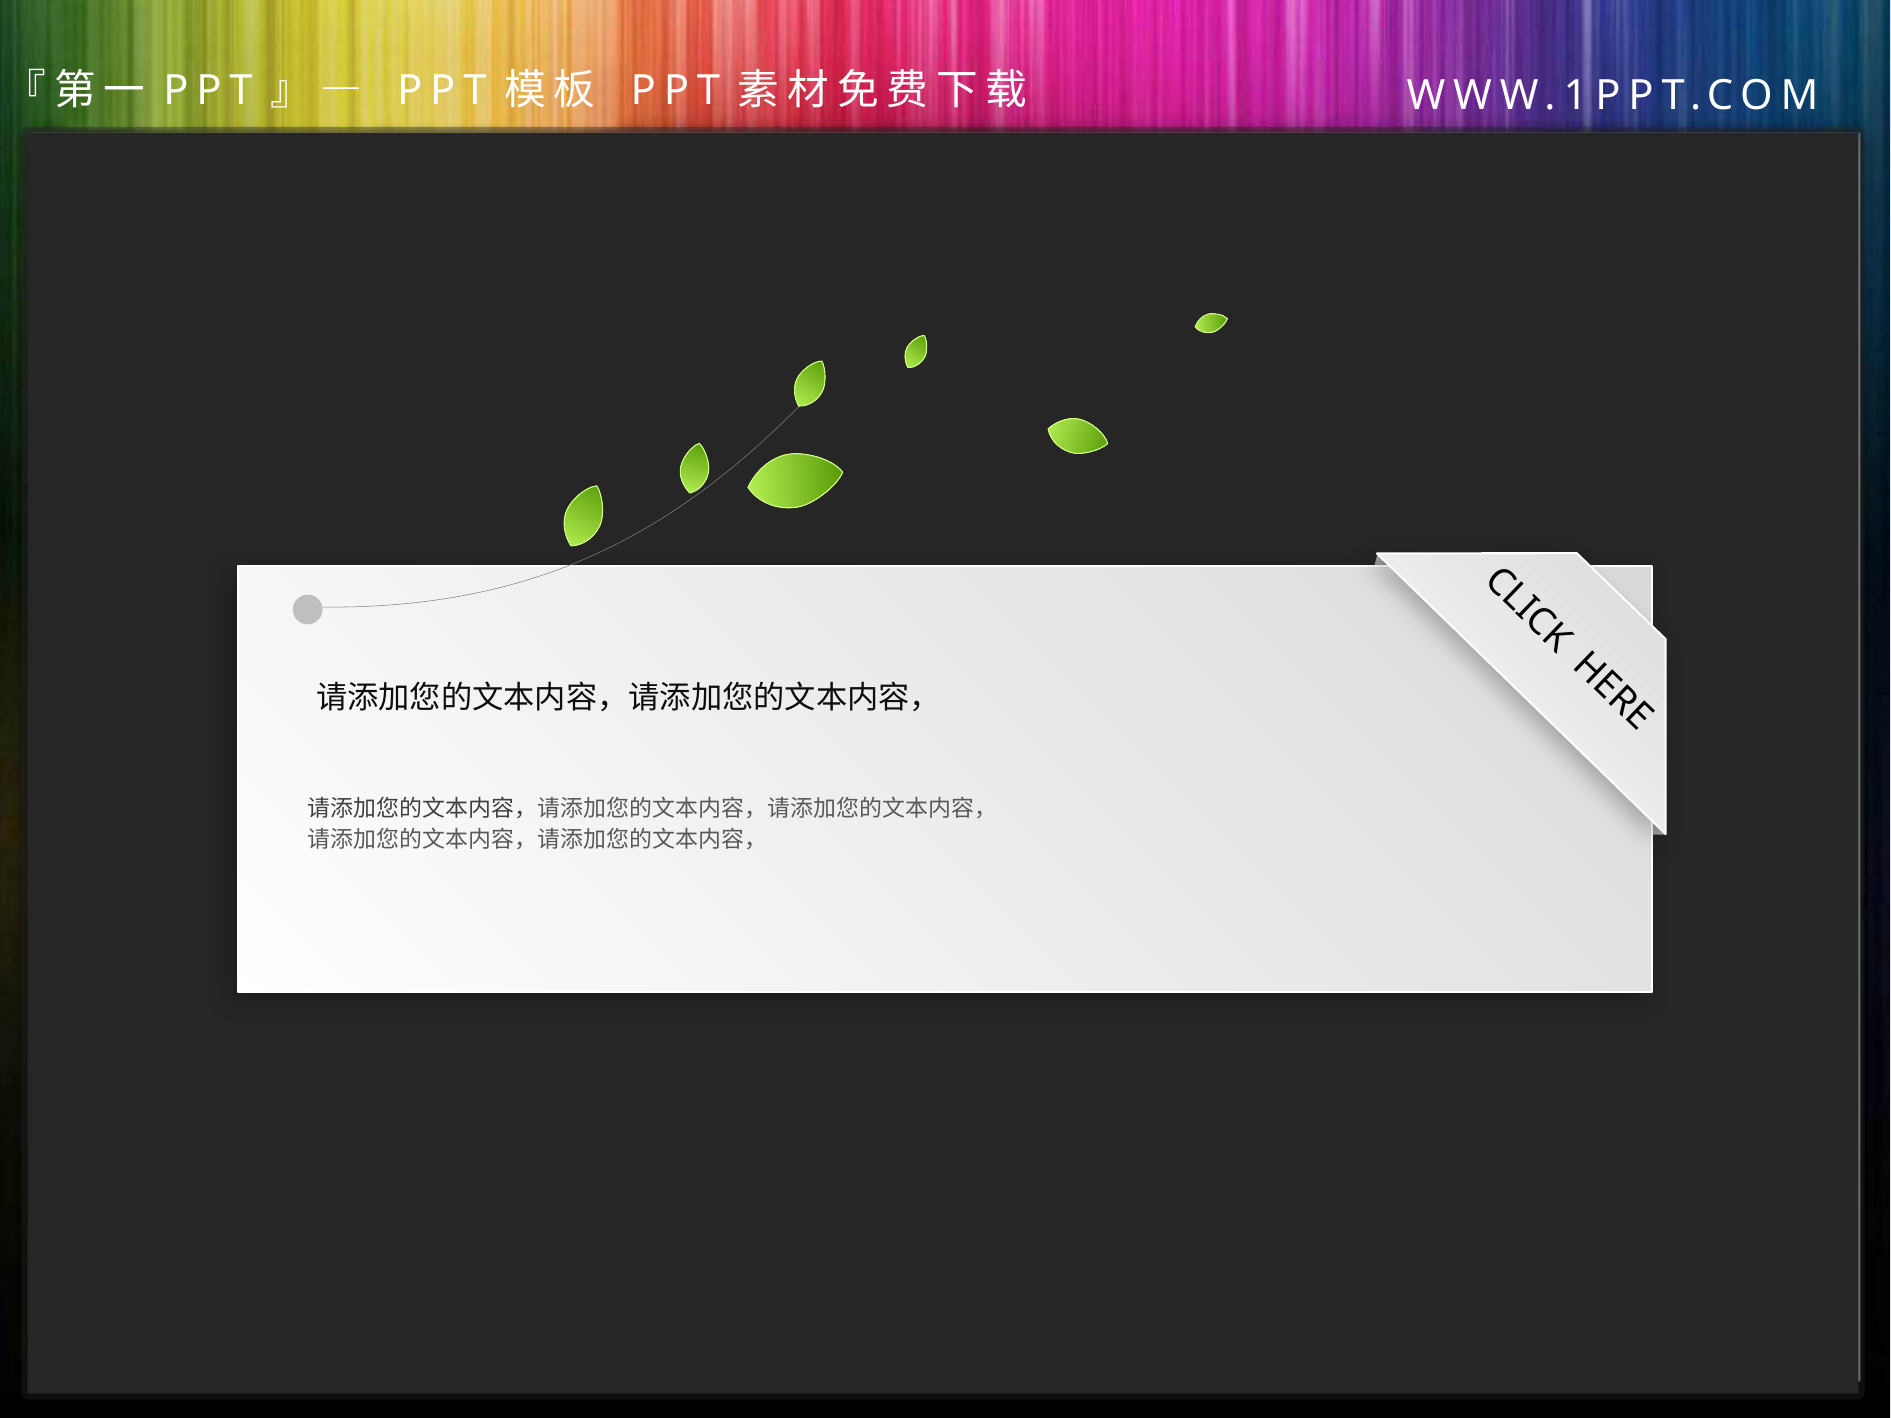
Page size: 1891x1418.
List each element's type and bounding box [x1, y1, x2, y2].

text_box [237, 552, 1691, 993]
text_box [1195, 313, 1228, 333]
text_box [904, 335, 927, 368]
text_box [1048, 418, 1108, 454]
picture [0, 0, 1891, 1418]
text_box [292, 363, 829, 625]
